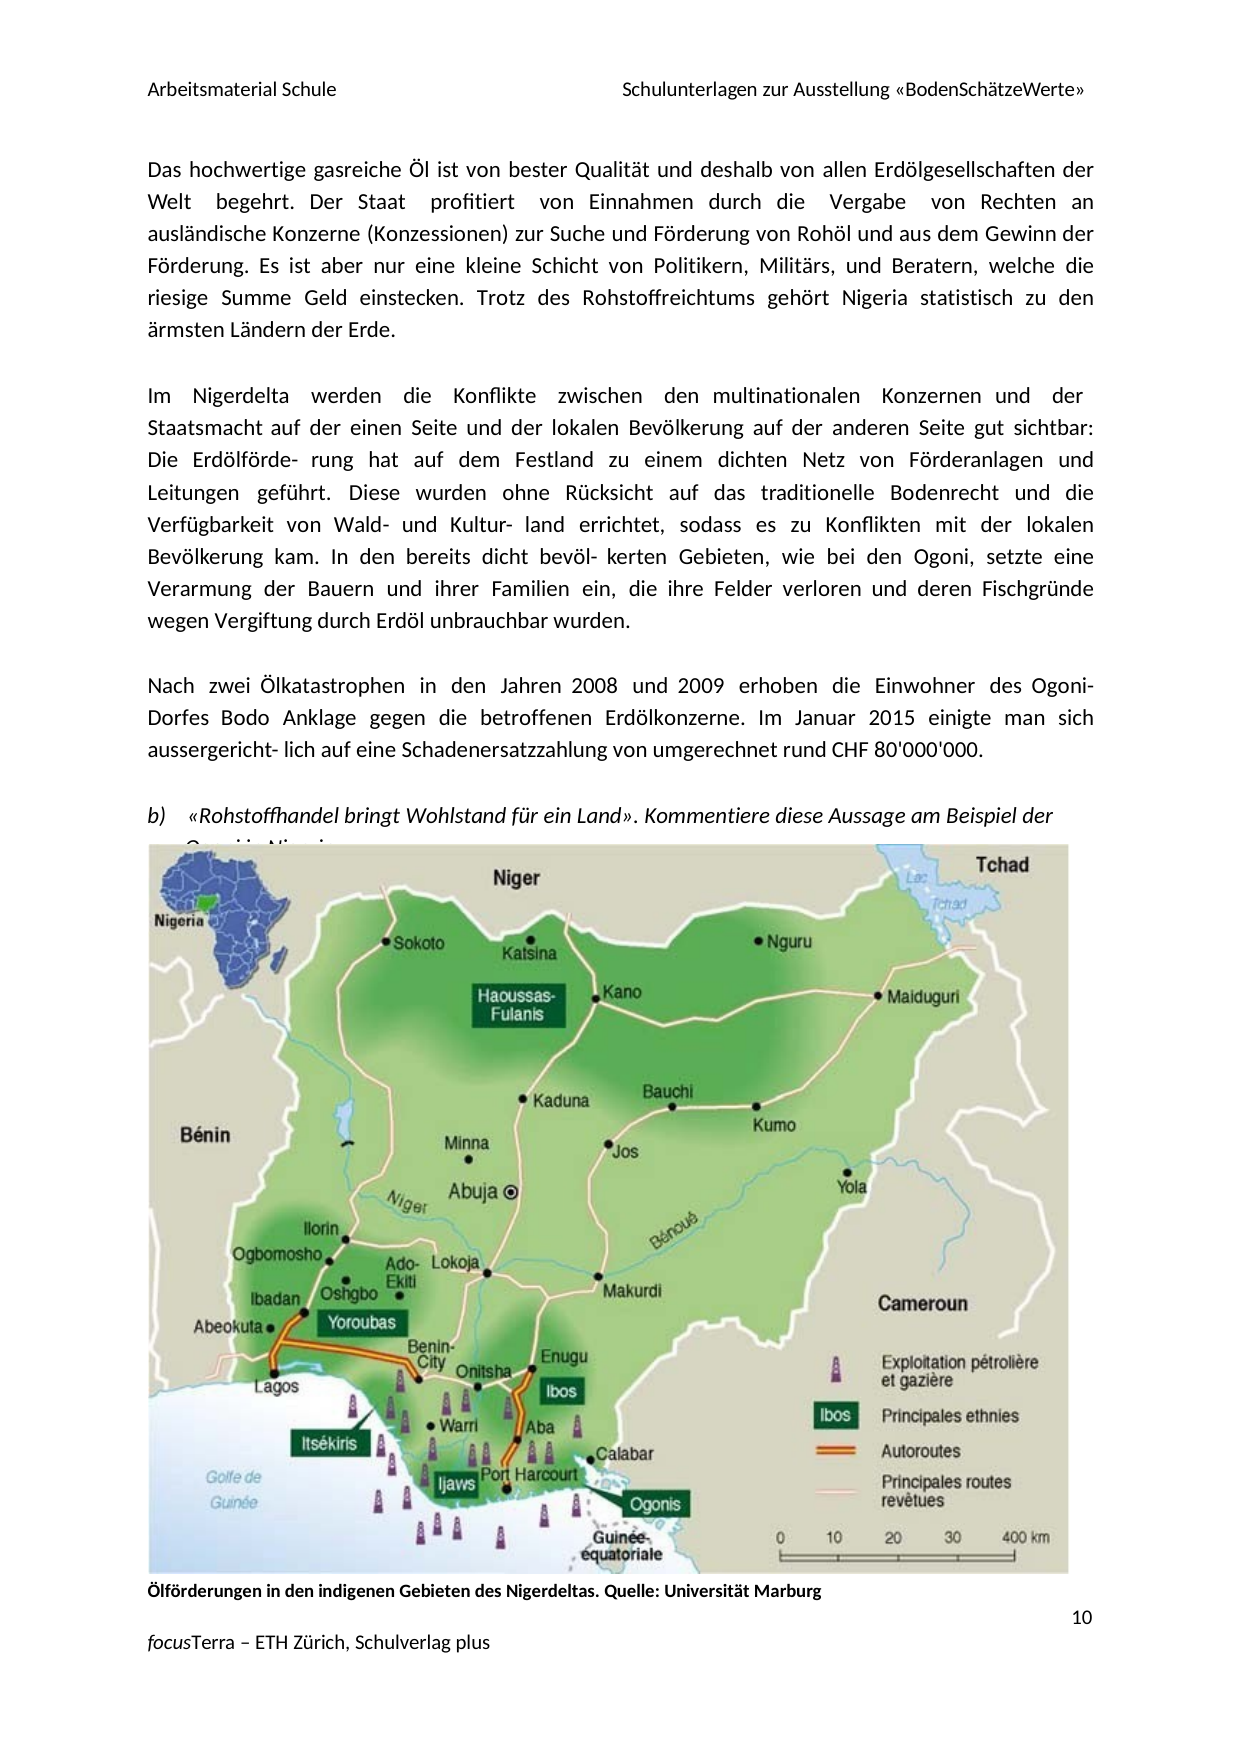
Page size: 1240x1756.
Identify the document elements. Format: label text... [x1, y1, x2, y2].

footer focusTerra – ETH Zürich, Schulverlag plus [145, 1628, 496, 1756]
text_box Schulunterlagen zur Ausstellung «BodenSchätzeWerte» [620, 75, 1095, 101]
text_box [148, 844, 1070, 1574]
text_box Arbeitsmaterial Schule [145, 75, 341, 101]
text_box Ölförderungen in den indigenen Gebieten des Nigerdeltas. Quelle: Universität Marburg [145, 1578, 828, 1602]
slide_number 10 [1067, 1603, 1097, 1756]
text_box Das hochwertige gasreiche Öl ist von bester Qualität und deshalb von allen Erdölgesellschaften der Welt begehrt. Der Staat profitiert von Einnahmen durch die Vergabe von Rechten an ausländische Konzerne (Konzessionen) zur Suche und Förderung von Rohöl und aus dem Gewinn der Förderung. Es ist aber nur eine kleine Schicht von Politikern, Militärs, und Beratern, welche die riesige Summe Geld einstecken. Trotz des Rohstoffreichtums gehört Nigeria statistisch zu den ärmsten Ländern der Erde. Im Nigerdelta werden die Konflikte zwischen den multinationalen Konzernen und der Staatsmacht auf der einen Seite und der lokalen Bevölkerung auf der anderen Seite gut sichtbar: Die Erdölförde- rung hat auf dem Festland zu einem dichten Netz von Förderanlagen und Leitungen geführt. Diese wurden ohne Rücksicht auf das traditionelle Bodenrecht und die Verfügbarkeit von Wald- und Kultur- land errichtet, sodass es zu Konflikten mit der lokalen Bevölkerung kam. In den bereits dicht bevöl- kerten Gebieten, wie bei den Ogoni, setzte eine Verarmung der Bauern und ihrer Familien ein, die ihre Felder verloren und deren Fischgründe wegen Vergiftung durch Erdöl unbrauchbar wurden. Nach zwei Ölkatastrophen in den Jahren 2008 und 2009 erhoben die Einwohner des Ogoni-Dorfes Bodo Anklage gegen die betroffenen Erdölkonzerne. Im Januar 2015 einigte man sich aussergericht- lich auf eine Schadenersatzzahlung von umgerechnet rund CHF 80'000'000. b) «Rohstoffhandel bringt Wohlstand für ein Land». Kommentiere diese Aussage am Beispiel der Ogoni in Nigeria. [145, 149, 1095, 860]
